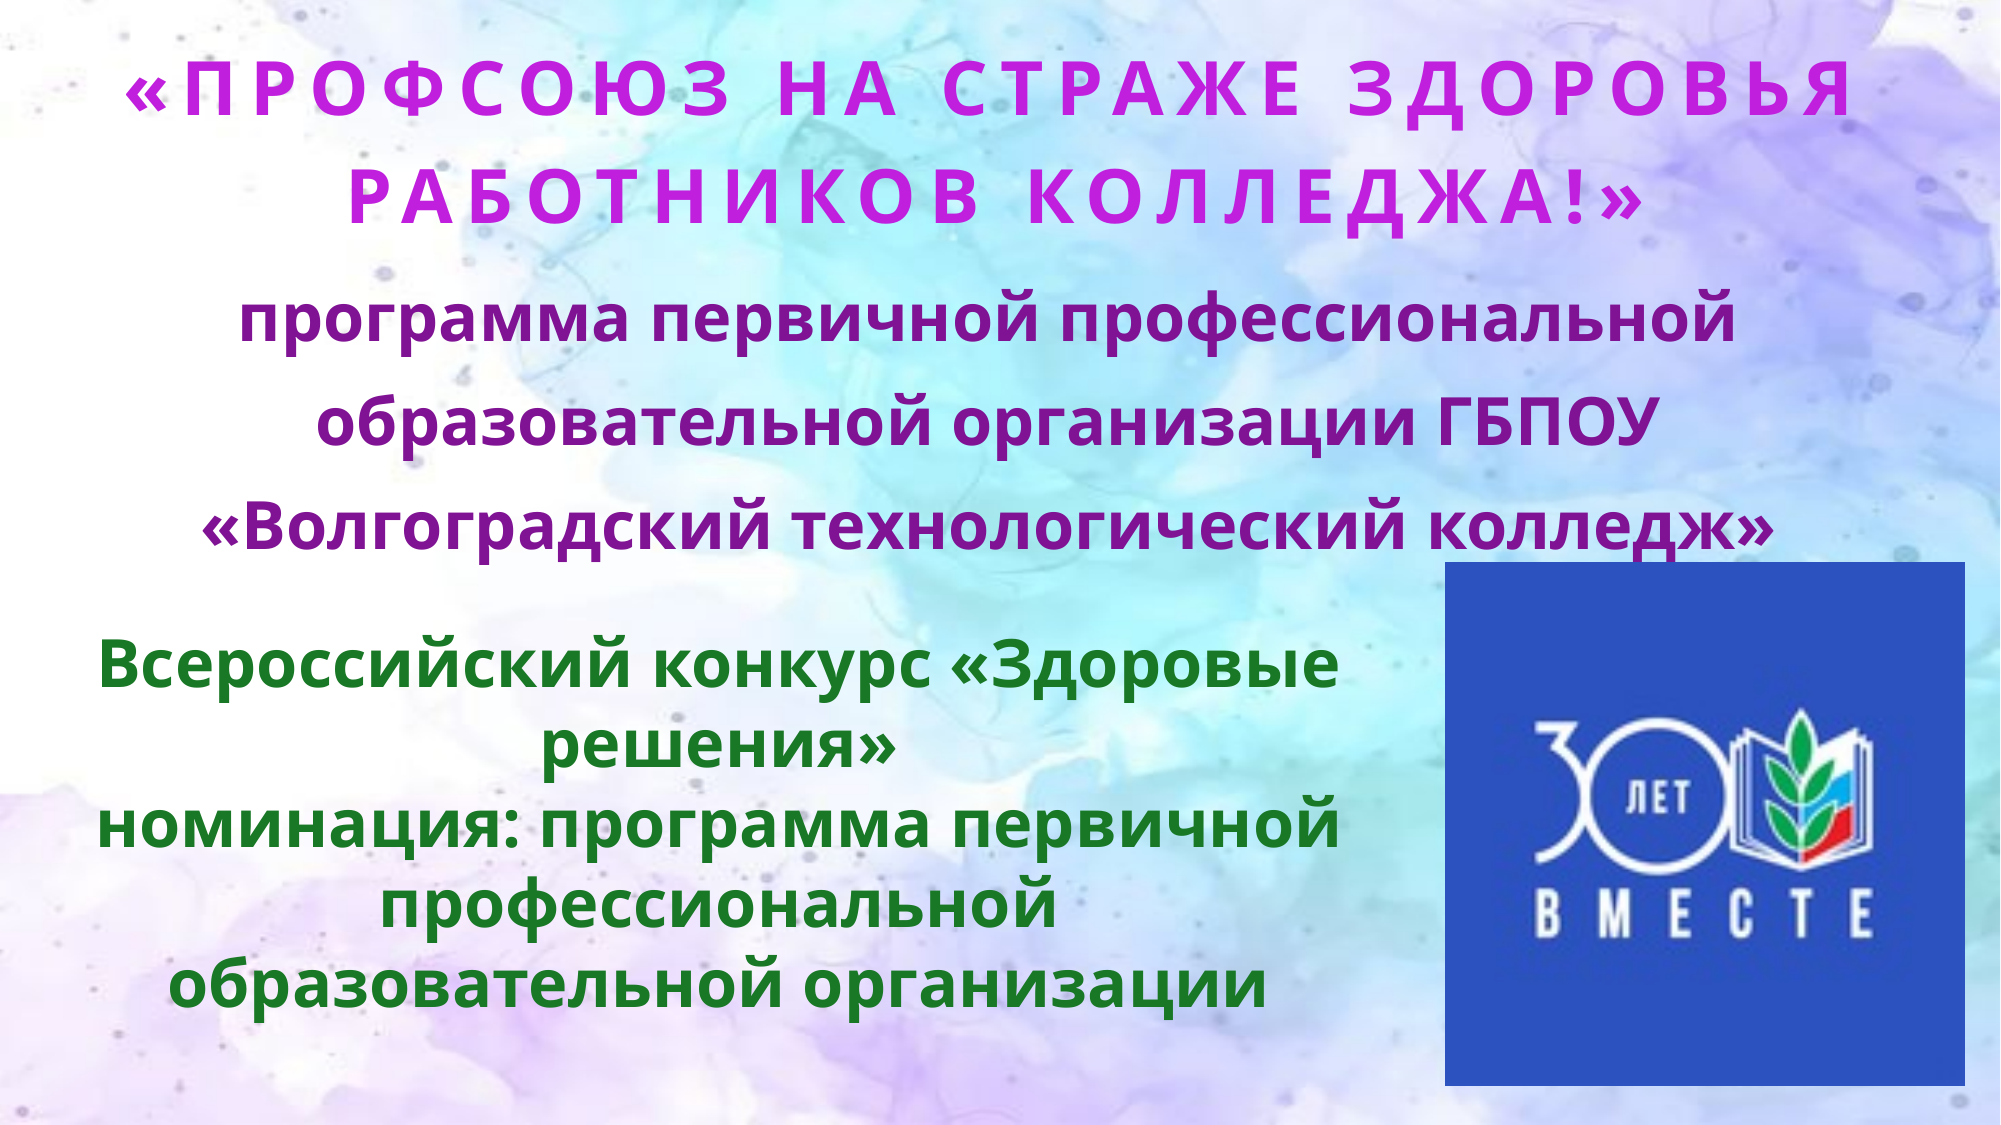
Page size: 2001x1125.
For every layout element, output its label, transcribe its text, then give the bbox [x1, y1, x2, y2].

title «ПРОФСОЮЗ НА СТРАЖЕ ЗДОРОВЬЯ РАБОТНИКОВ КОЛЛЕДЖА!» [26, 64, 1965, 246]
text_box Всероссийский конкурс «Здоровые решения» номинация: программа первичной профессиональной образовательной организации [77, 613, 1361, 1029]
subtitle программа первичной профессиональной образовательной организации ГБПОУ «Волгоградский технологический колледж» [26, 243, 1951, 663]
picture [0, 0, 2001, 1125]
